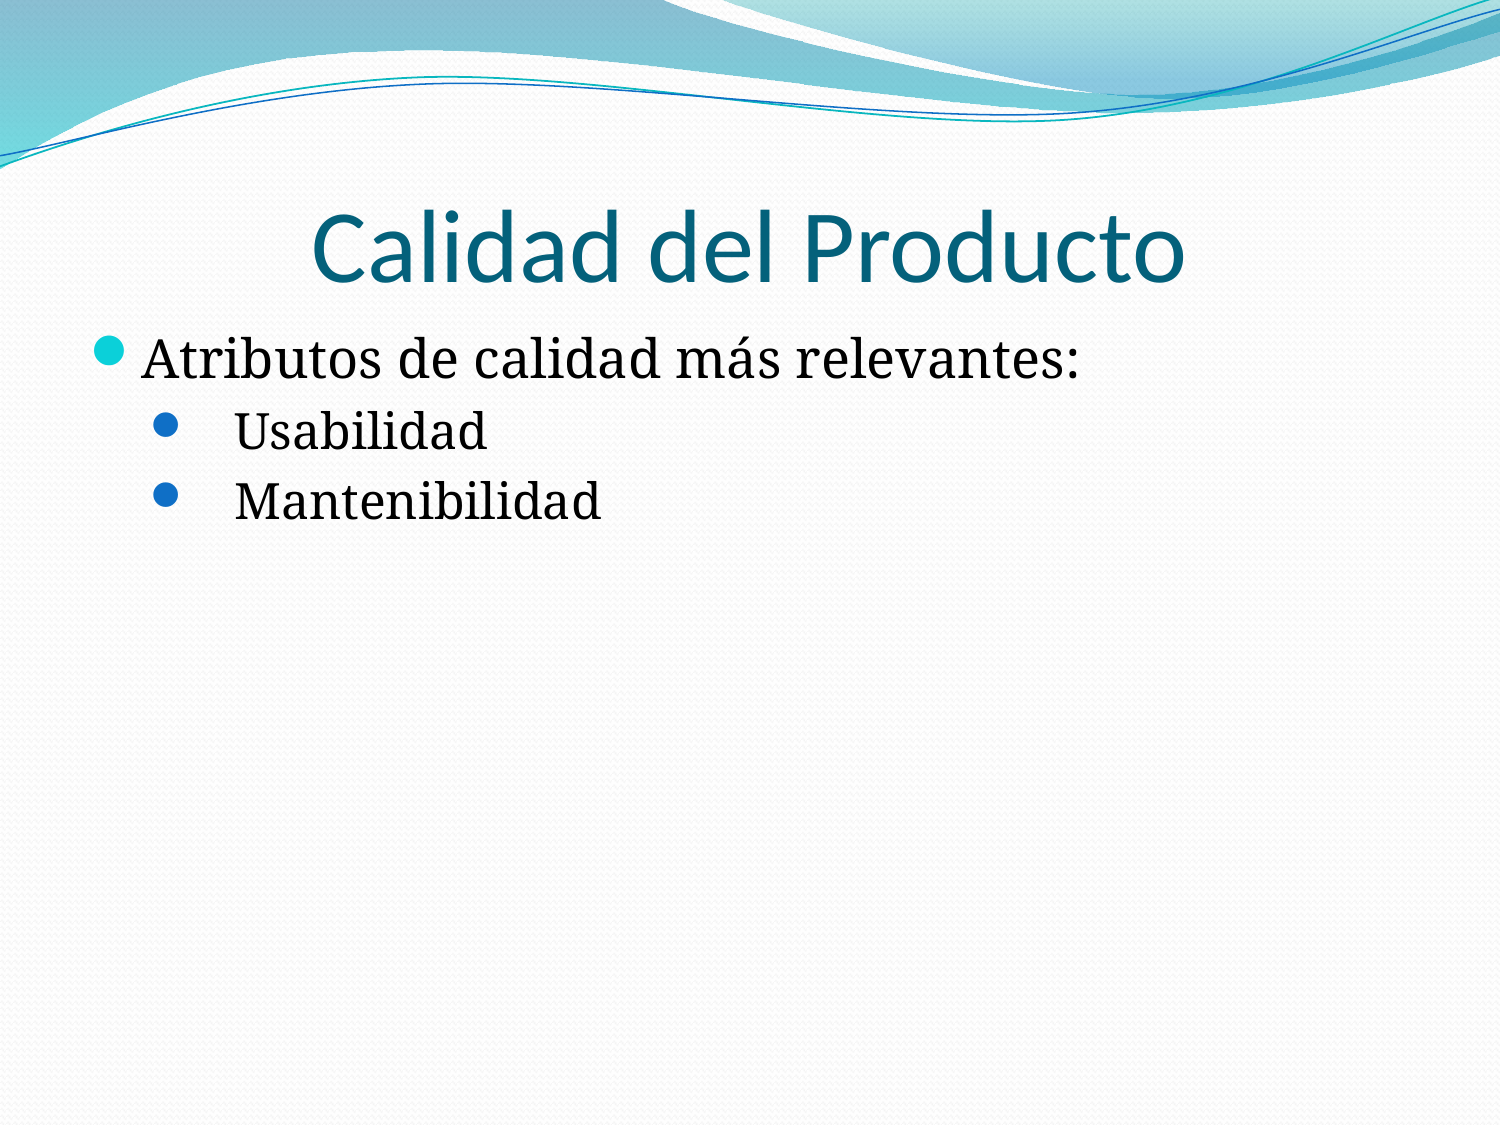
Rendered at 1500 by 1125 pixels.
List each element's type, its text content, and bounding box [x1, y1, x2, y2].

title Calidad del Producto [75, 115, 1425, 303]
list Atributos de calidad más relevantes: Usabilidad Mantenibilidad [75, 317, 1425, 1038]
